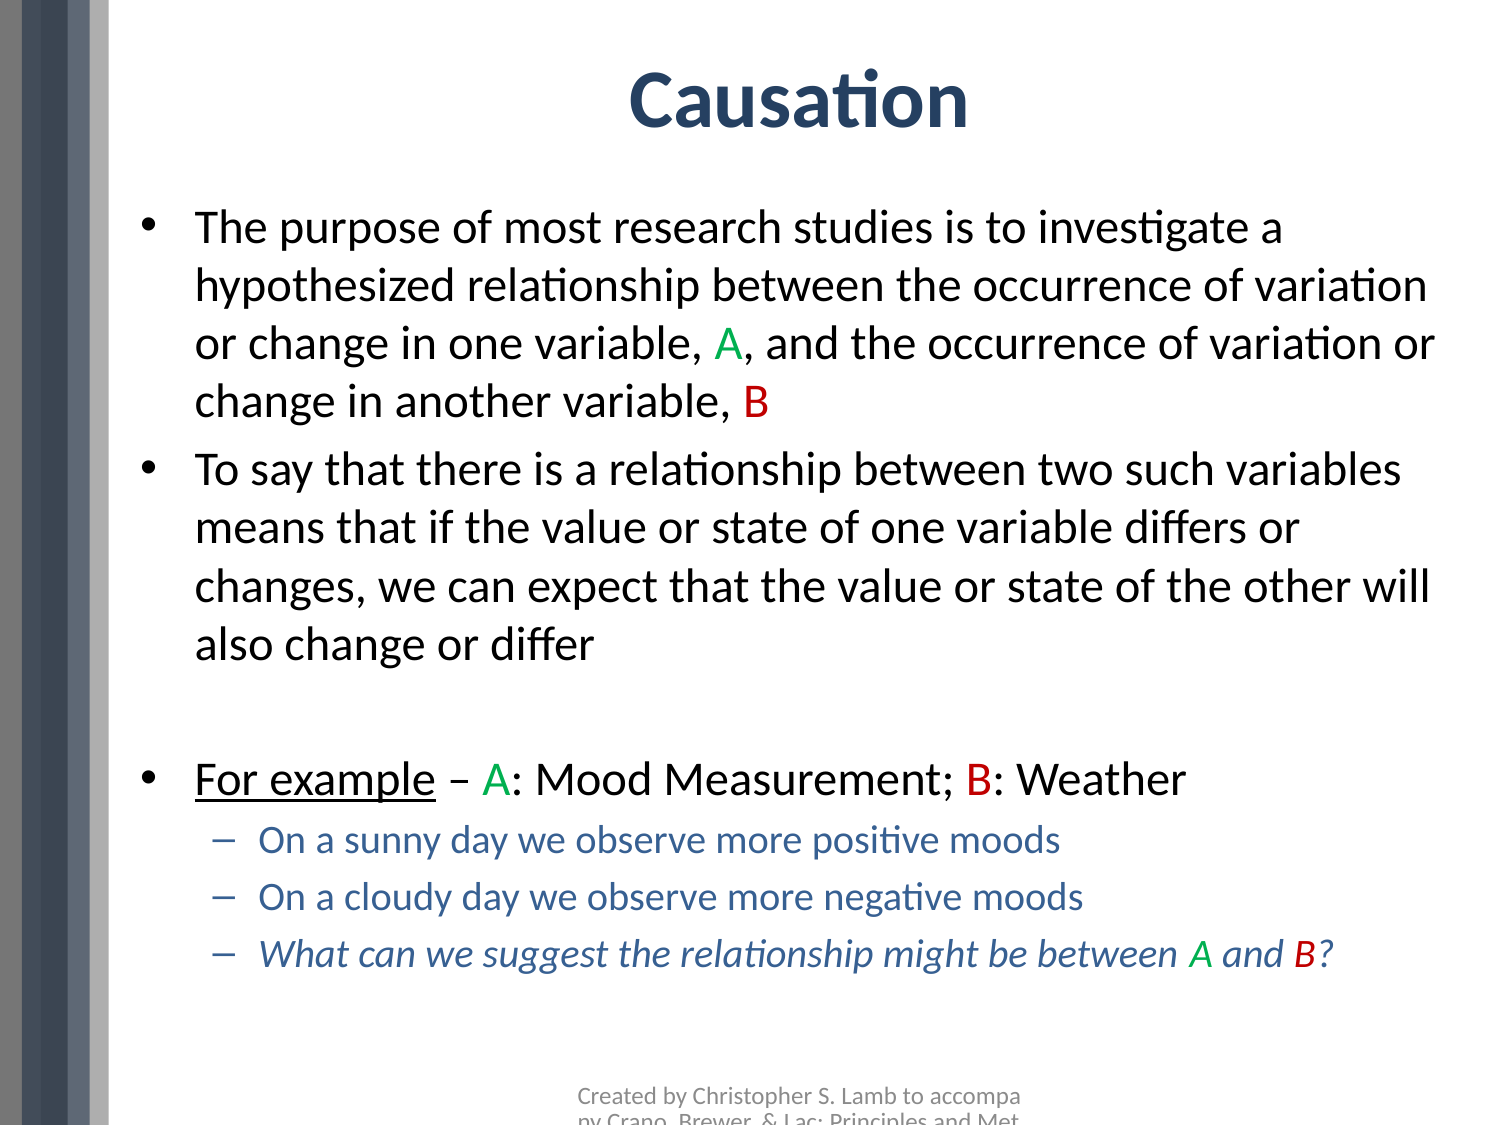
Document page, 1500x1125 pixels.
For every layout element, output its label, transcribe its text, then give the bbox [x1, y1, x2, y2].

list The purpose of most research studies is to investigate a hypothesized relationship between the occurrence of variation or change in one variable, A, and the occurrence of variation or change in another variable, B To say that there is a relationship between two such variables means that if the value or state of one variable differs or changes, we can expect that the value or state of the other will also change or differ For example – A: Mood Measurement; B: Weather On a sunny day we observe more positive moods On a cloudy day we observe more negative moods What can we suggest the relationship might be between A and B? [125, 187, 1475, 988]
footer Created by Christopher S. Lamb to accompany Crano, Brewer, & Lac: Principles and Methods of Social Research, 3rd Edition, 2015, Routledge/Taylor & Francis [562, 1065, 1038, 1125]
title Causation [125, 0, 1475, 187]
